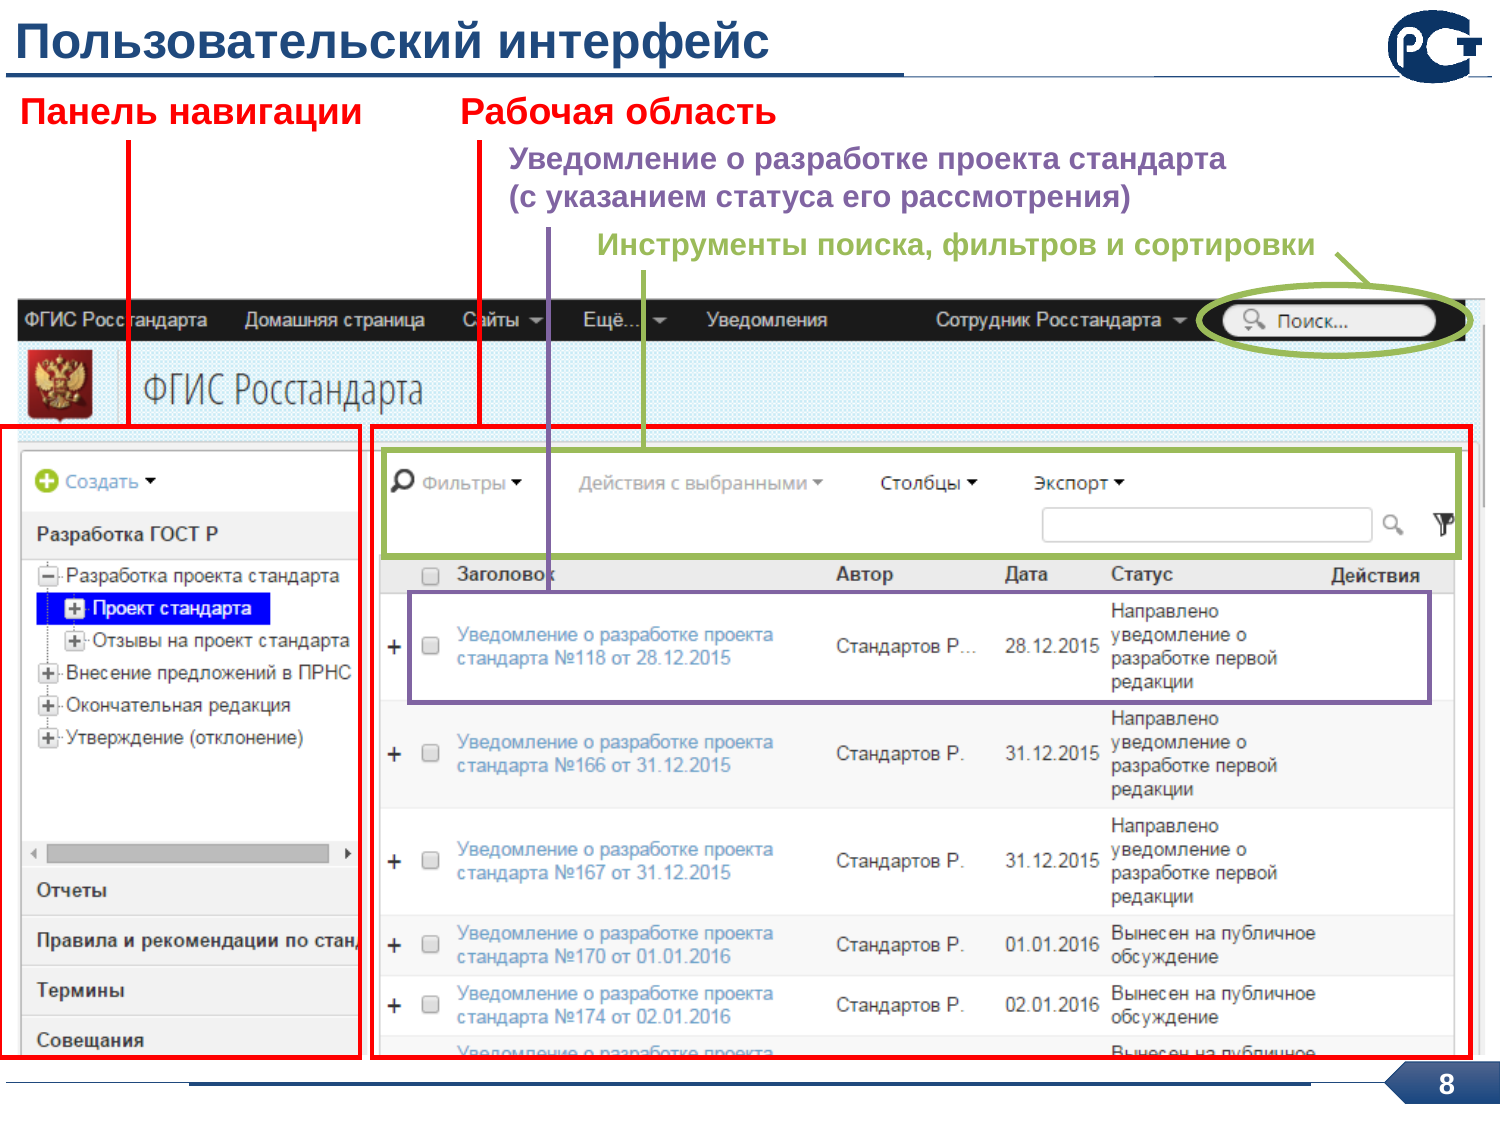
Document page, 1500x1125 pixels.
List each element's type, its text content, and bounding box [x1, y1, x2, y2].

slide_number 8 [1384, 1062, 1500, 1104]
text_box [1335, 253, 1372, 288]
title Пользовательский интерфейс [0, 0, 1495, 77]
text_box Рабочая область [445, 79, 793, 140]
text_box [0, 426, 361, 1058]
text_box Панель навигации [4, 79, 378, 140]
picture [17, 298, 1486, 1055]
text_box Инструменты поиска, фильтров и сортировки [582, 217, 1332, 270]
text_box Уведомление о разработке проекта стандарта (с указанием статуса его рассмотрения) [494, 130, 1300, 221]
text_box [1226, 283, 1444, 298]
